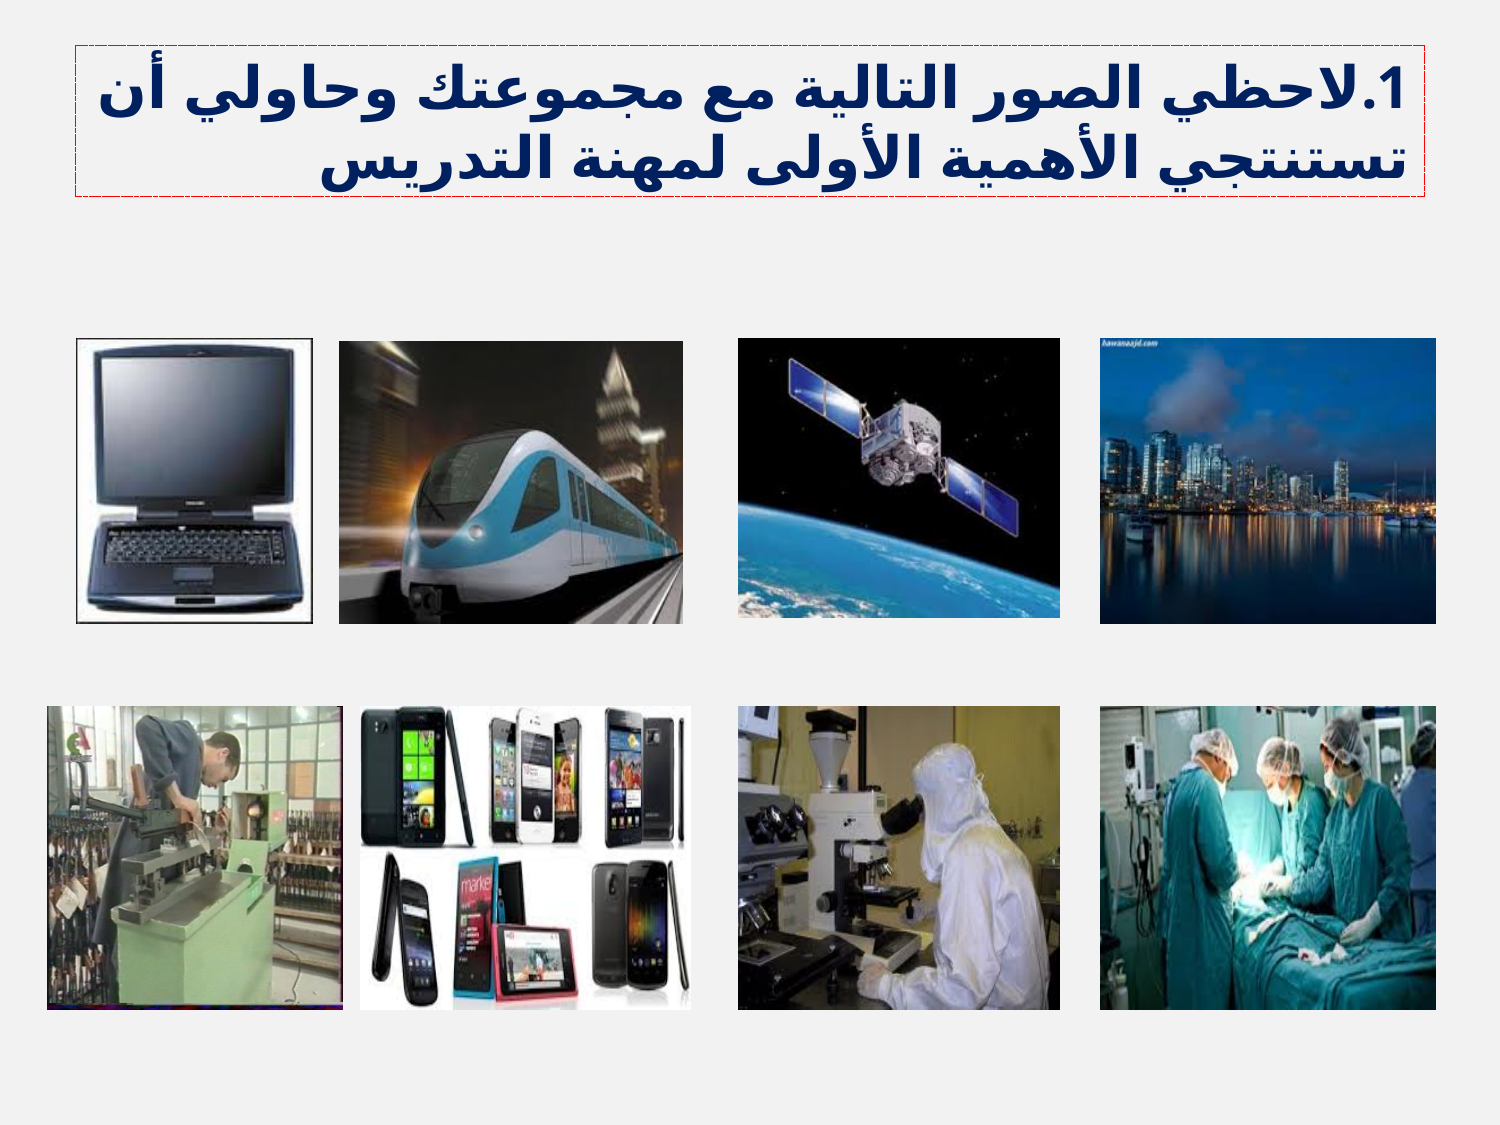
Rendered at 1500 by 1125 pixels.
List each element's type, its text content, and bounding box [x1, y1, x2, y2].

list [339, 341, 683, 625]
picture [359, 705, 692, 1010]
picture [1099, 705, 1436, 1010]
picture [1099, 337, 1436, 625]
title 1.لاحظي الصور التالية مع مجموعتك وحاولي أن تستنتجي الأهمية الأولى لمهنة التدريس [75, 45, 1425, 197]
picture [46, 705, 343, 1010]
picture [737, 705, 1060, 1010]
picture [737, 337, 1060, 619]
picture [76, 337, 313, 625]
